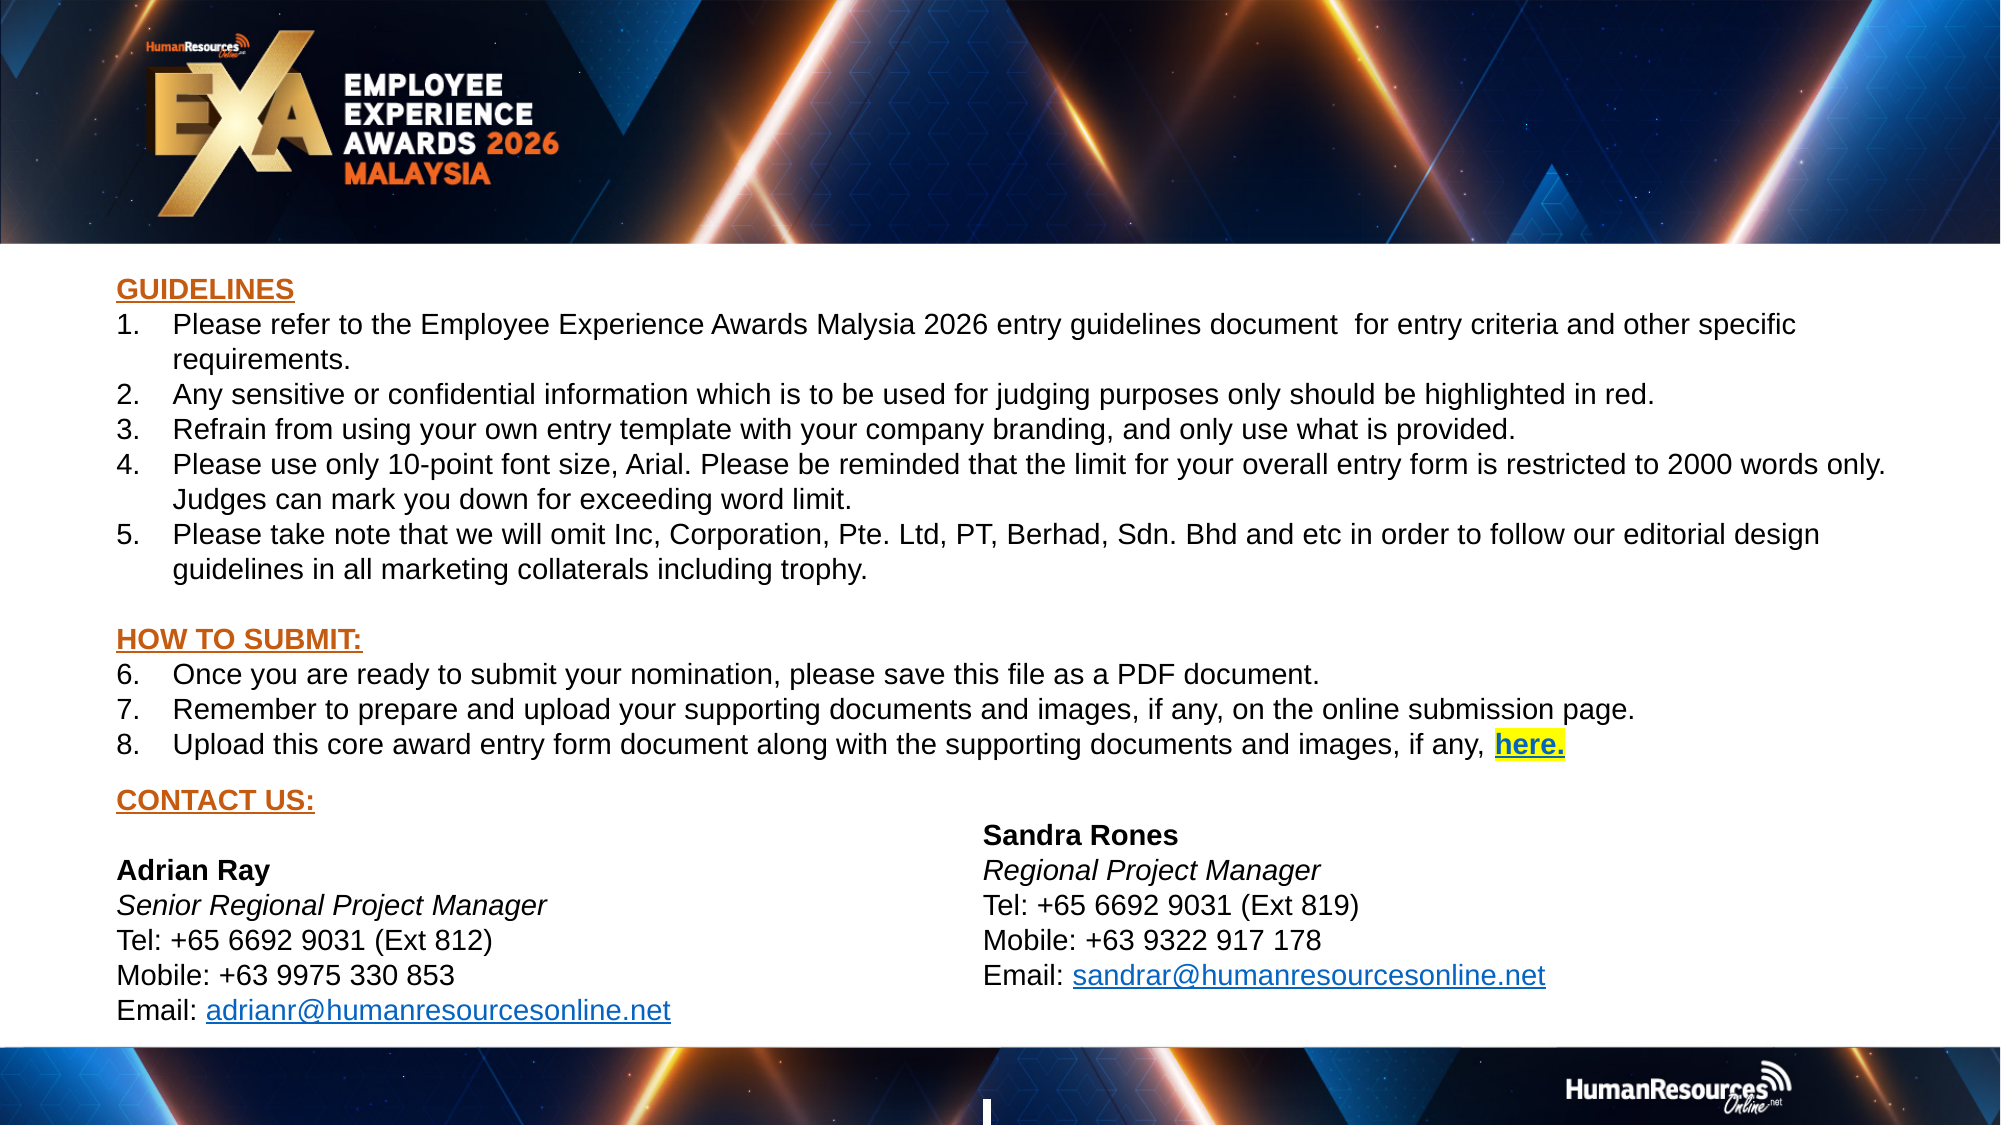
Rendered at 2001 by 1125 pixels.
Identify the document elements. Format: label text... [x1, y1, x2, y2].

text_box CONTACT US: Adrian Ray Senior Regional Project Manager Tel: +65 6692 9031 (Ext 812) Mobile: +63 9975 330 853 Email: adrianr@humanresourcesonline.net Sandra Rones Regional Project Manager Tel: +65 6692 9031 (Ext 819) Mobile: +63 9322 917 178 Email: sandrar@humanresourcesonline.net [101, 774, 1865, 1125]
text_box GUIDELINES Please refer to the Employee Experience Awards Malysia 2026 entry guidelines document for entry criteria and other specific requirements. Any sensitive or confidential information which is to be used for judging purposes only should be highlighted in red. Refrain from using your own entry template with your company branding, and only use what is provided. Please use only 10-point font size, Arial. Please be reminded that the limit for your overall entry form is restricted to 2000 words only. Judges can mark you down for exceeding word limit. Please take note that we will omit Inc, Corporation, Pte. Ltd, PT, Berhad, Sdn. Bhd and etc in order to follow our editorial design guidelines in all marketing collaterals including trophy. HOW TO SUBMIT: Once you are ready to submit your nomination, please save this file as a PDF document. Remember to prepare and upload your supporting documents and images, if any, on the online submission page. Upload this core award entry form document along with the supporting documents and images, if any, here. [101, 263, 1923, 838]
picture [0, 0, 2001, 1125]
